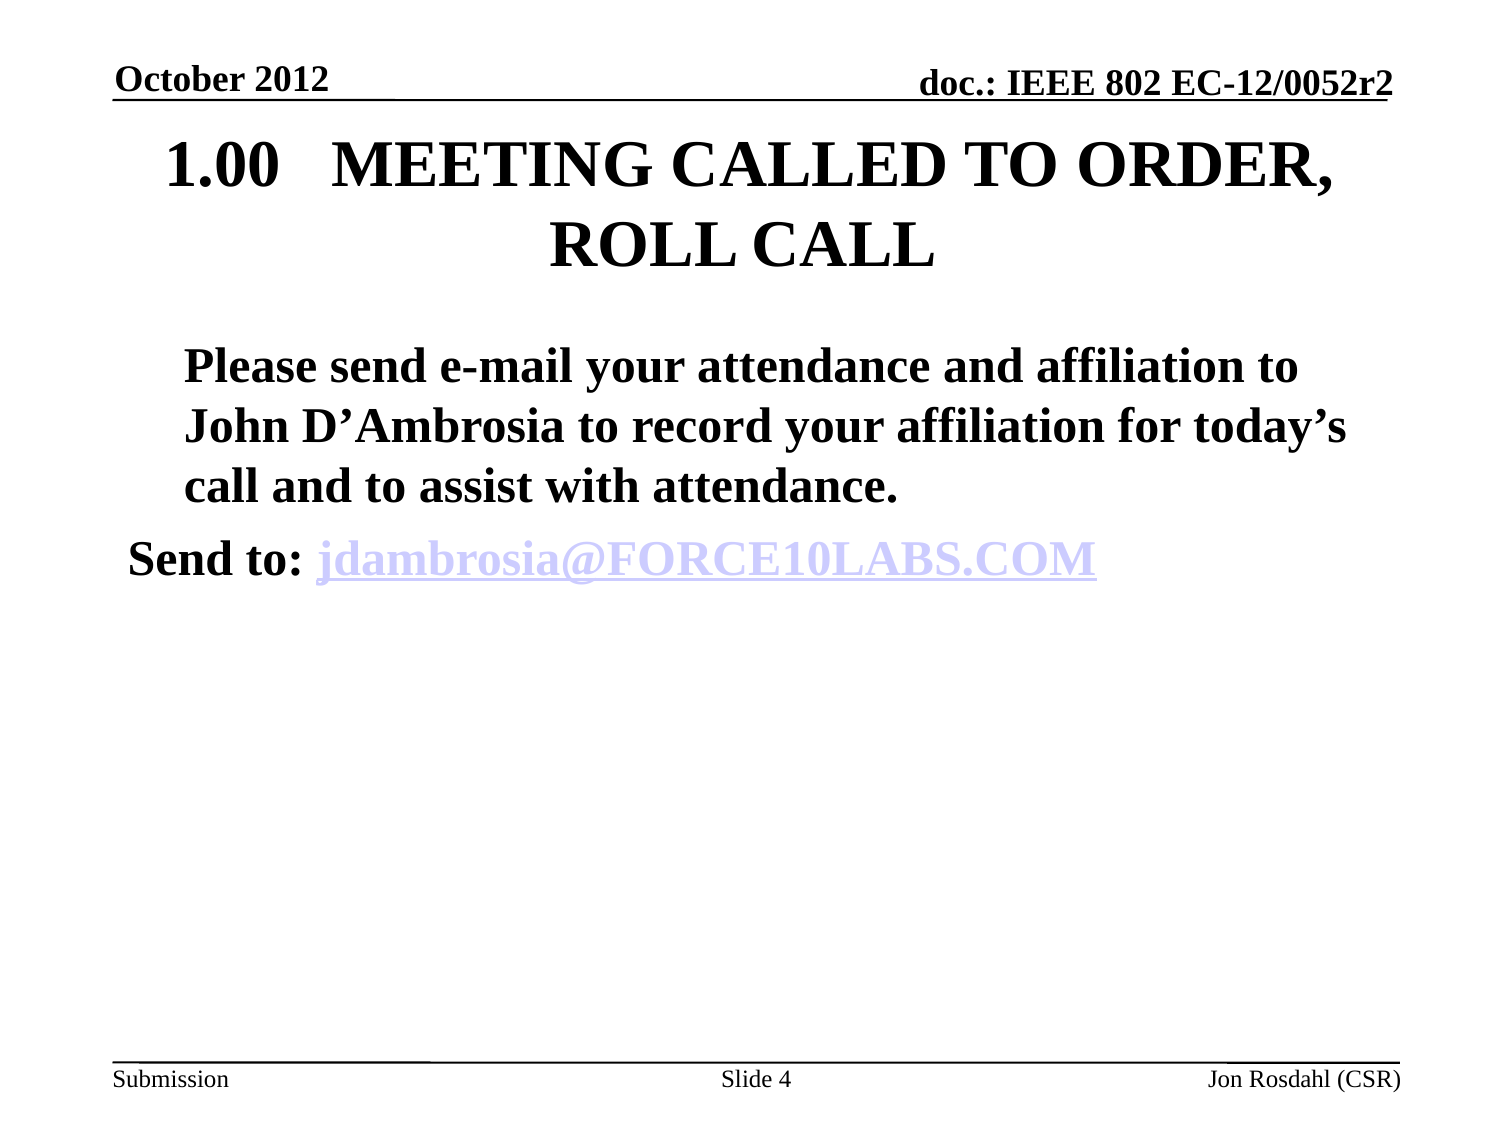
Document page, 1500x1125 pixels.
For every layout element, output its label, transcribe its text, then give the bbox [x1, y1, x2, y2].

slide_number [114, 54, 423, 100]
title 1.00 MEETING CALLED TO ORDER, ROLL CALL [112, 112, 1388, 288]
slide_number Slide 4 [712, 1061, 800, 1123]
list Please send e-mail your attendance and affiliation to John D’Ambrosia to record your affiliation for today’s call and to assist with attendance. Send to: jdambrosia@FORCE10LABS.COM [112, 324, 1388, 1000]
footer Jon Rosdahl (CSR) [878, 1061, 1402, 1093]
